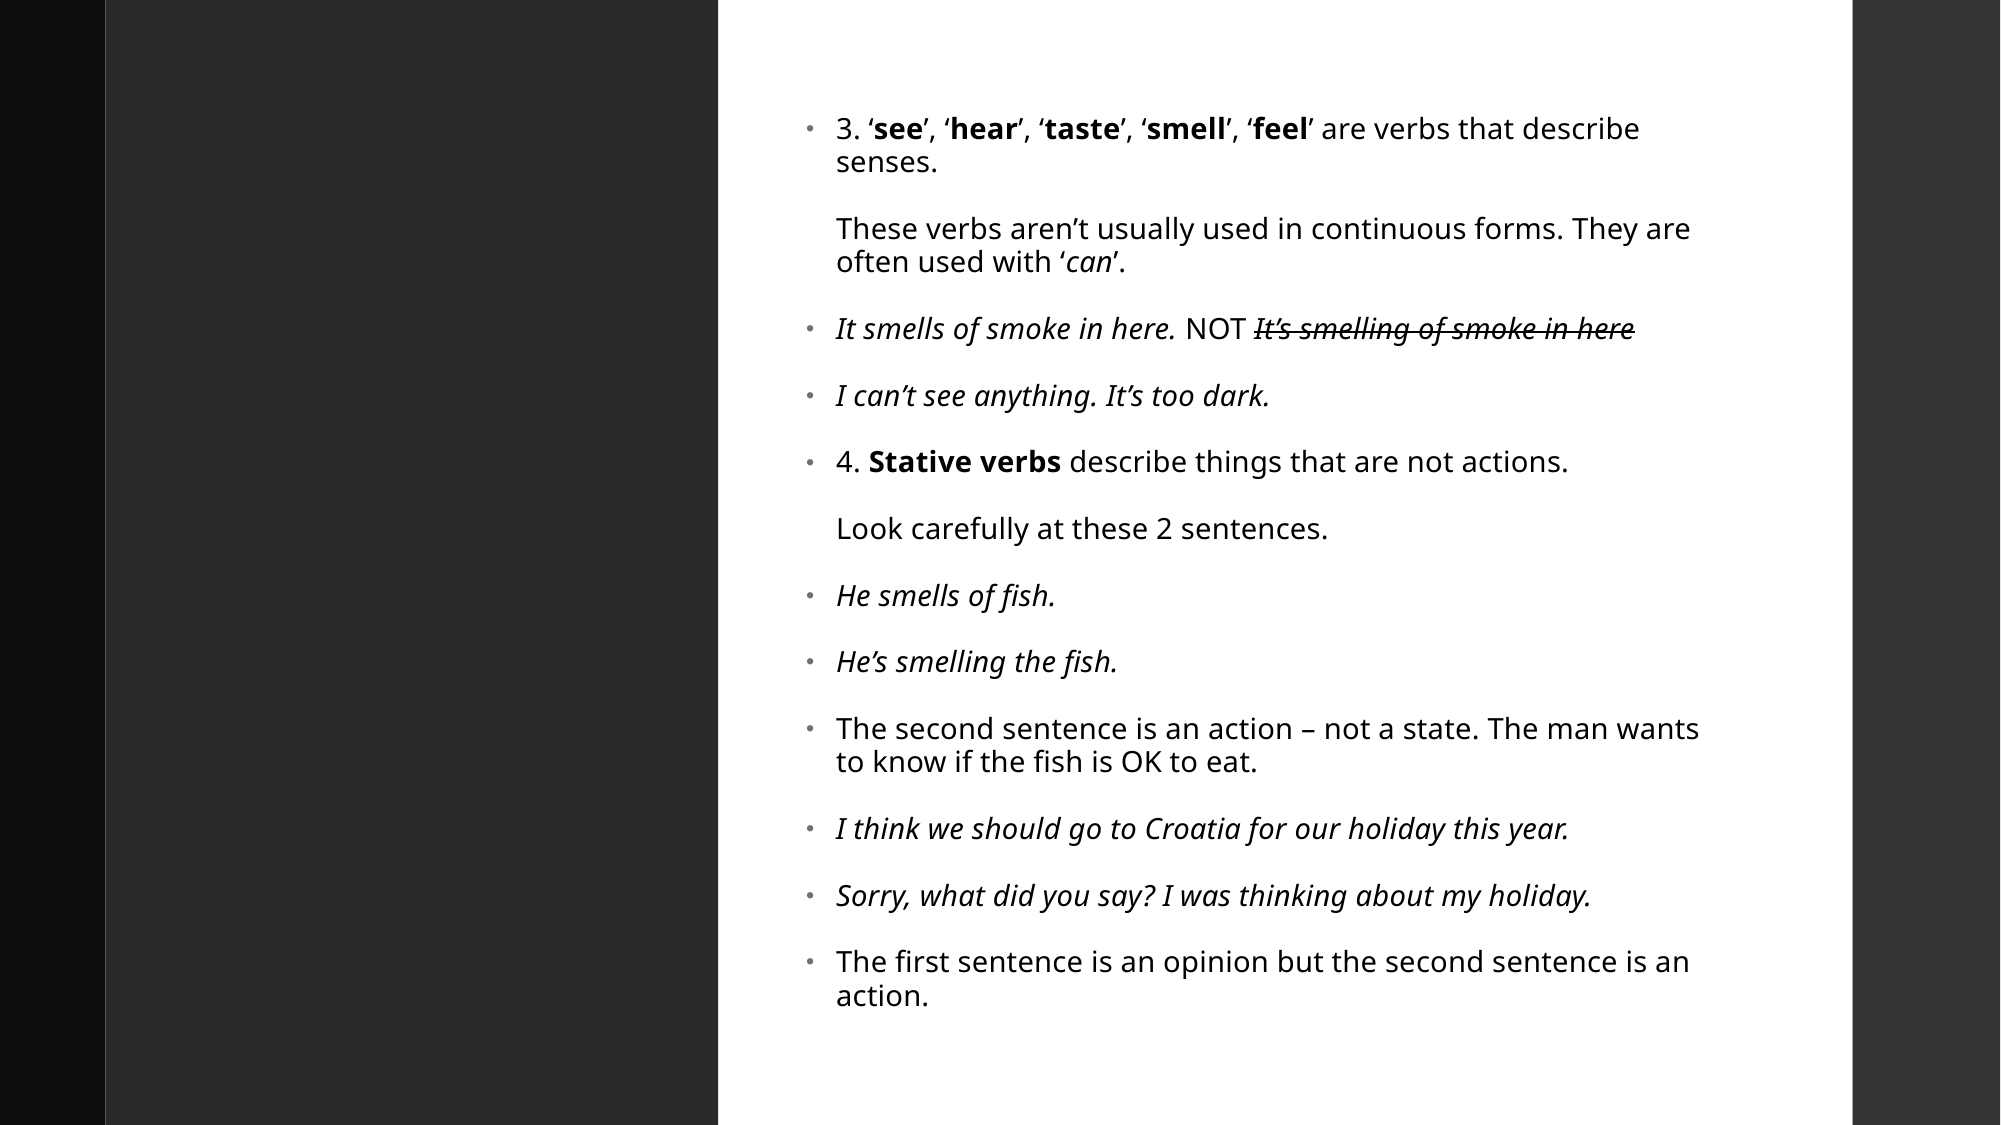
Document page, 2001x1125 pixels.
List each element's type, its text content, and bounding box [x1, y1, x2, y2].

text_box [717, 0, 1854, 1125]
text_box [0, 0, 104, 1125]
list 3. ‘see’, ‘hear’, ‘taste’, ‘smell’, ‘feel’ are verbs that describe senses. These verbs aren’t usually used in continuous forms. They are often used with ‘can’. It smells of smoke in here. NOT It’s smelling of smoke in here I can’t see anything. It’s too dark. 4. Stative verbs describe things that are not actions. Look carefully at these 2 sentences. He smells of fish. He’s smelling the fish. The second sentence is an action – not a state. The man wants to know if the fish is OK to eat. I think we should go to Croatia for our holiday this year. Sorry, what did you say? I was thinking about my holiday. The first sentence is an opinion but the second sentence is an action. [790, 105, 1747, 1070]
text_box [104, 0, 717, 1125]
